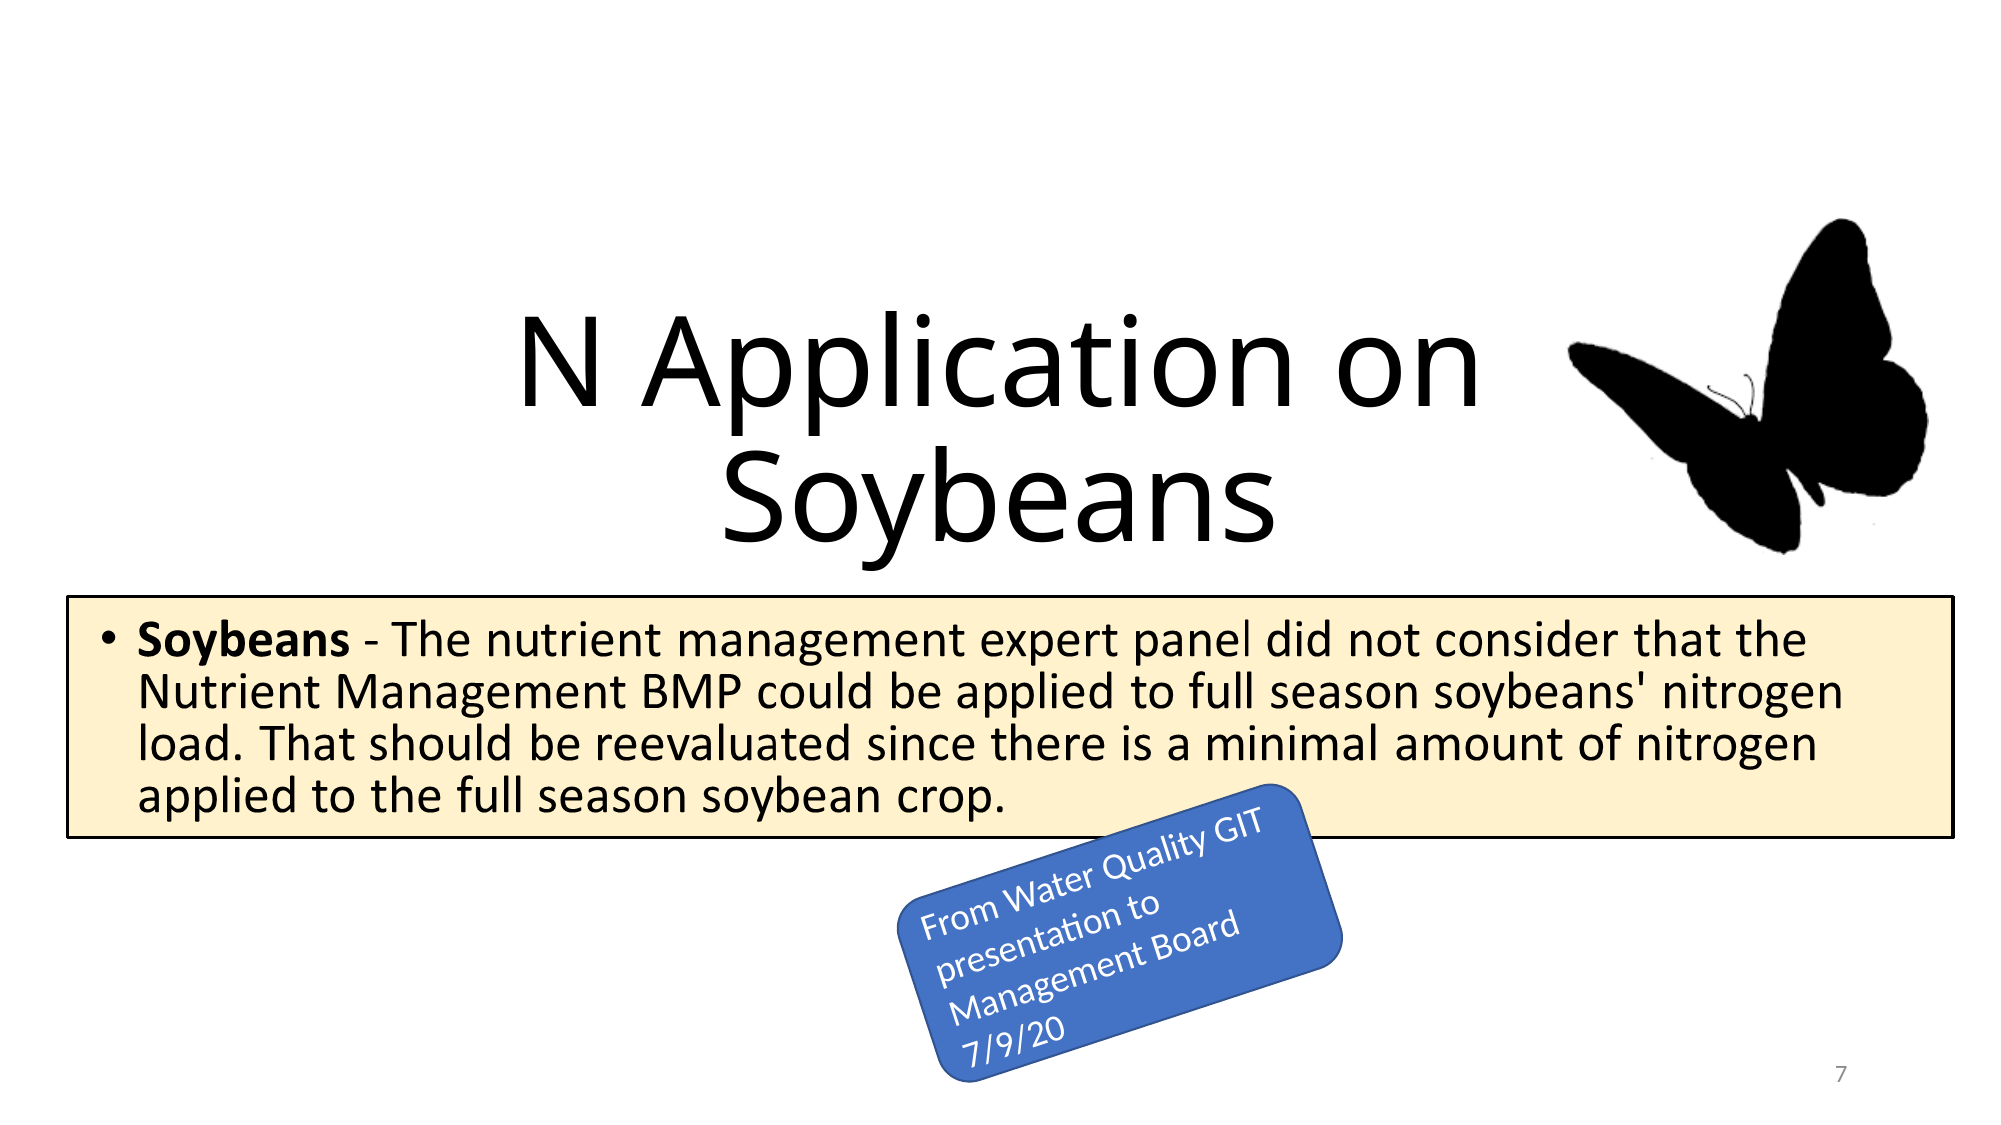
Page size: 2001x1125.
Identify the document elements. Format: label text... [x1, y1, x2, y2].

slide_number 7 [1412, 1042, 1863, 1103]
title N Application on Soybeans [249, 184, 1750, 576]
picture [68, 598, 1952, 837]
text_box From Water Quality GIT presentation to Management Board 7/9/20 [896, 837, 1343, 1083]
picture [1562, 218, 1929, 555]
